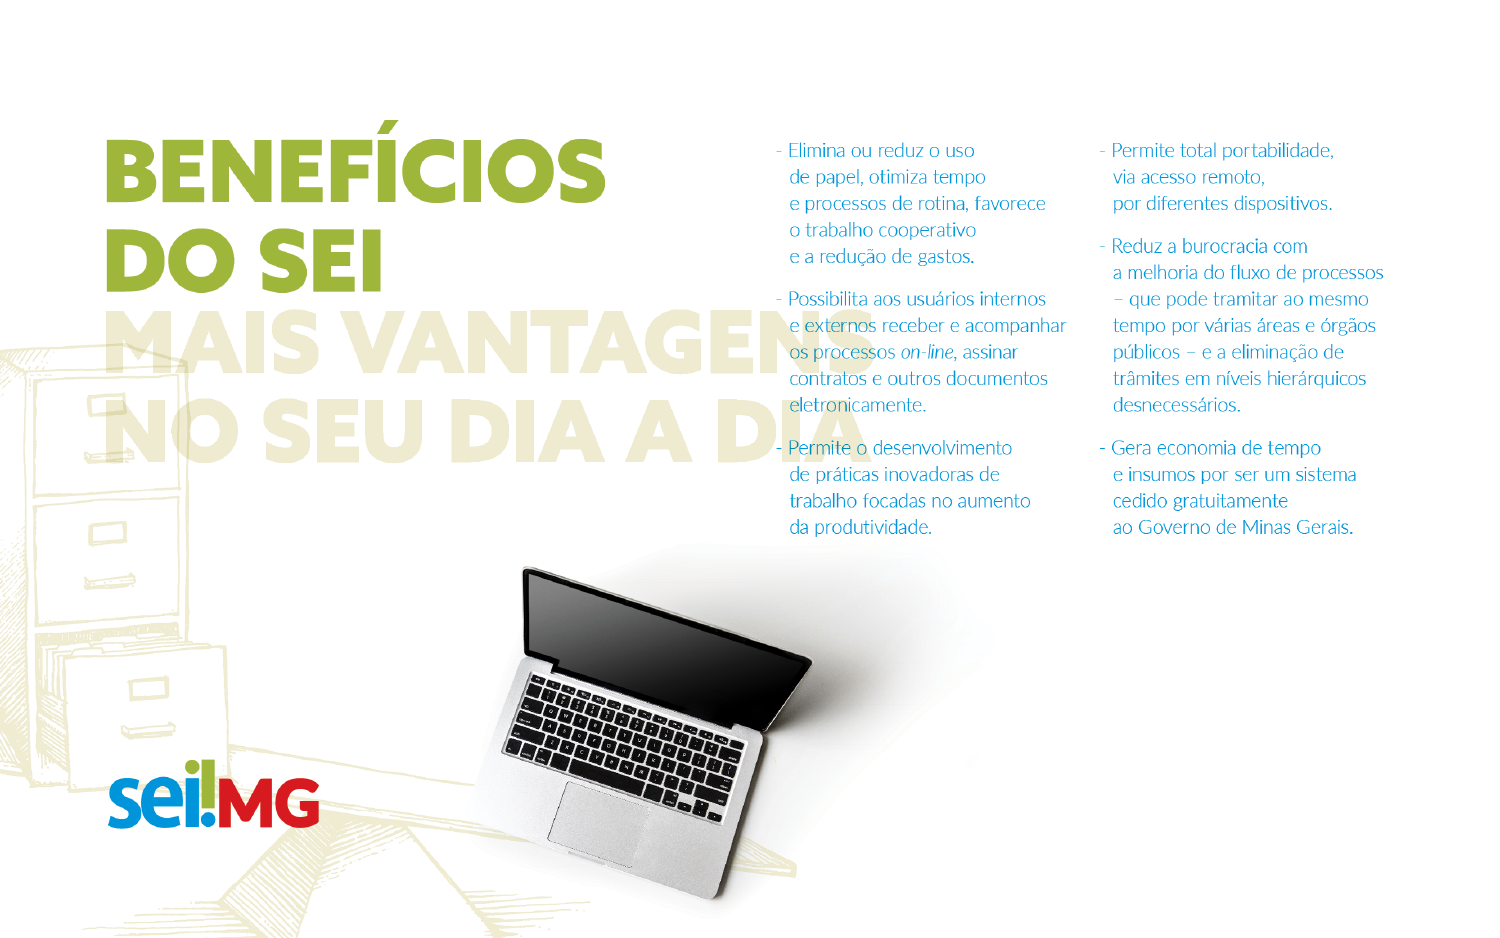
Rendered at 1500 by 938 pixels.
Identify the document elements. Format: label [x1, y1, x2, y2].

list [0, 0, 1500, 938]
